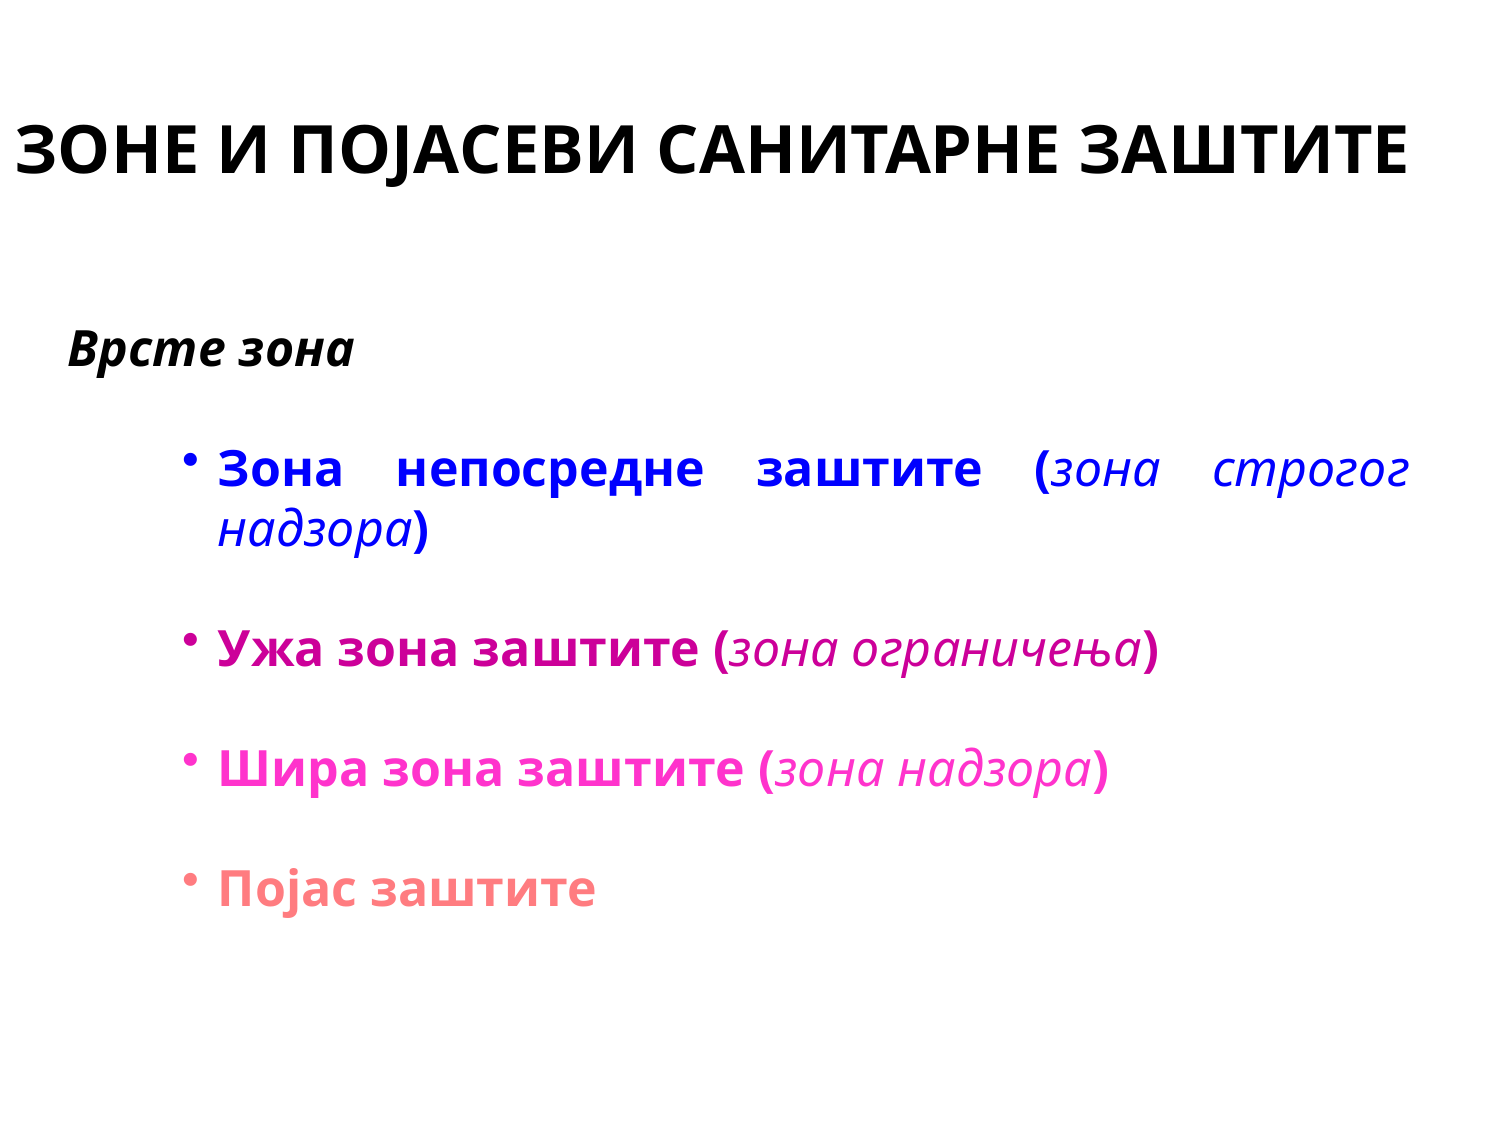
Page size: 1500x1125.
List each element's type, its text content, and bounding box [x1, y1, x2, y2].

text_box Врсте зона Зона непосредне заштите (зона строгог надзора) Ужа зона заштите (зона ограничења) Шира зона заштите (зона надзора) Појас заштите [53, 308, 1425, 1009]
text_box ЗОНЕ И ПОЈАСЕВИ САНИТАРНЕ ЗАШТИТЕ [0, 99, 1500, 195]
